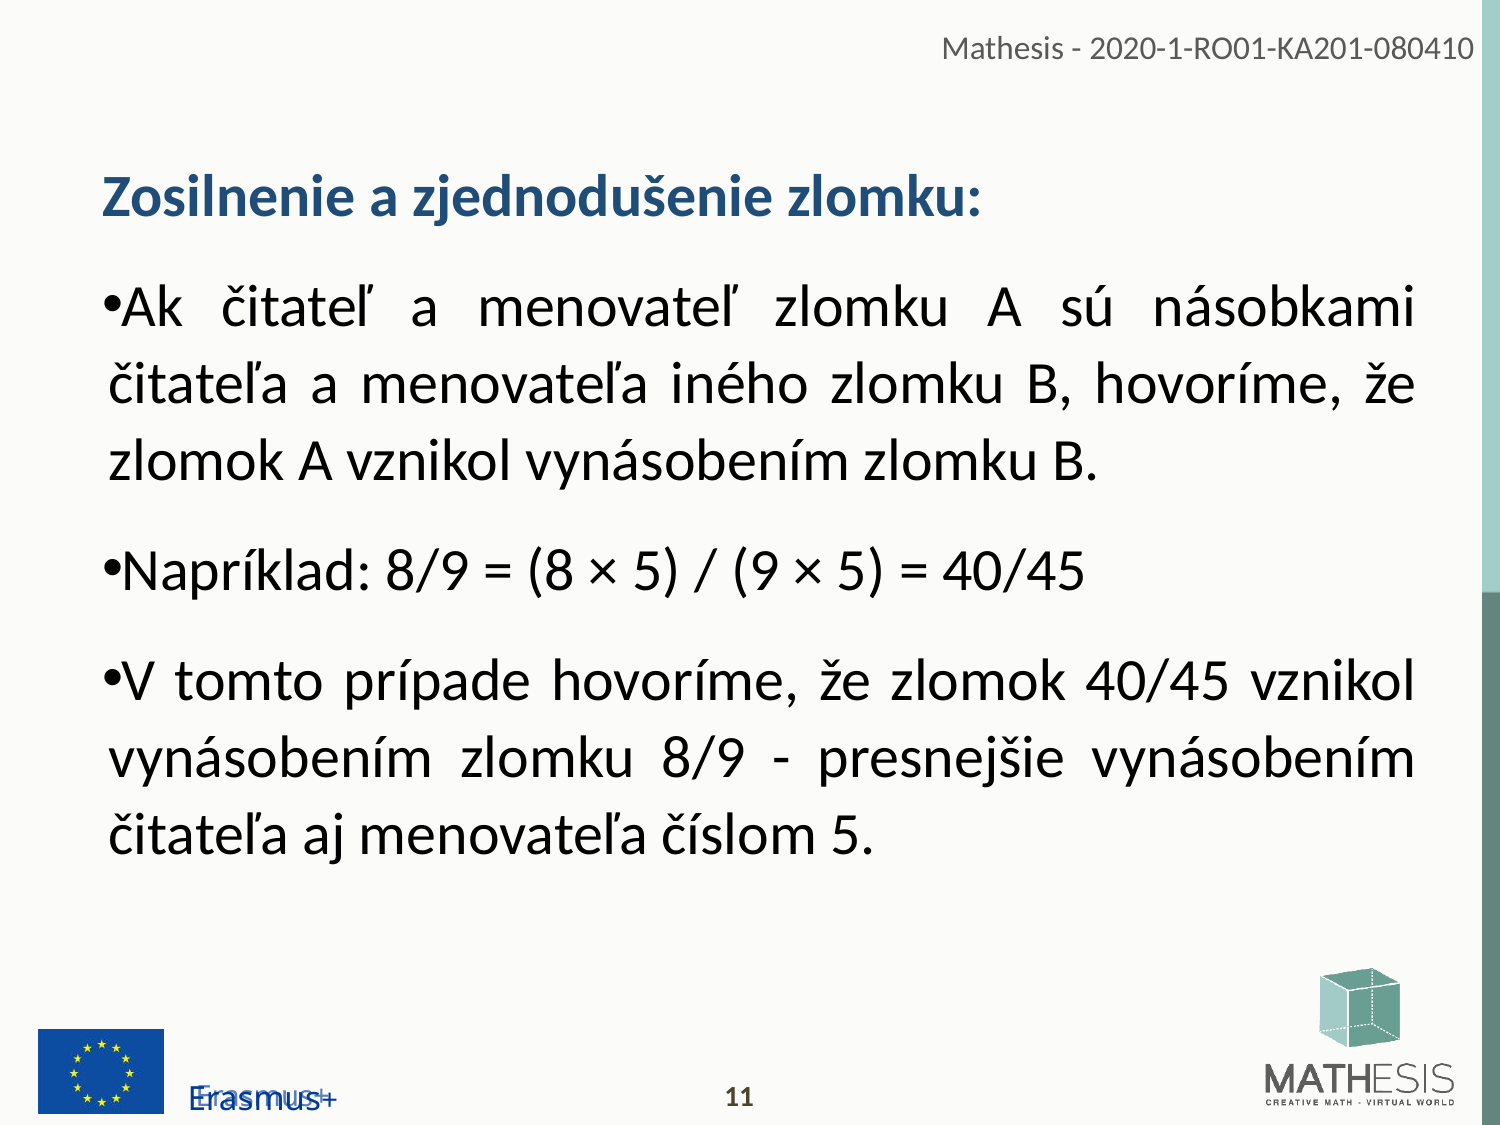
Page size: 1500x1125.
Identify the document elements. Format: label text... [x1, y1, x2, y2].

list Zosilnenie a zjednodušenie zlomku: Ak čitateľ a menovateľ zlomku A sú násobkami čitateľa a menovateľa iného zlomku B, hovoríme, že zlomok A vznikol vynásobením zlomku B. Napríklad: 8/9 = (8 × 5) / (9 × 5) = 40/45 V tomto prípade hovoríme, že zlomok 40/45 vznikol vynásobením zlomku 8/9 - presnejšie vynásobením čitateľa aj menovateľa číslom 5. [87, 144, 1438, 887]
picture [38, 1029, 164, 1114]
